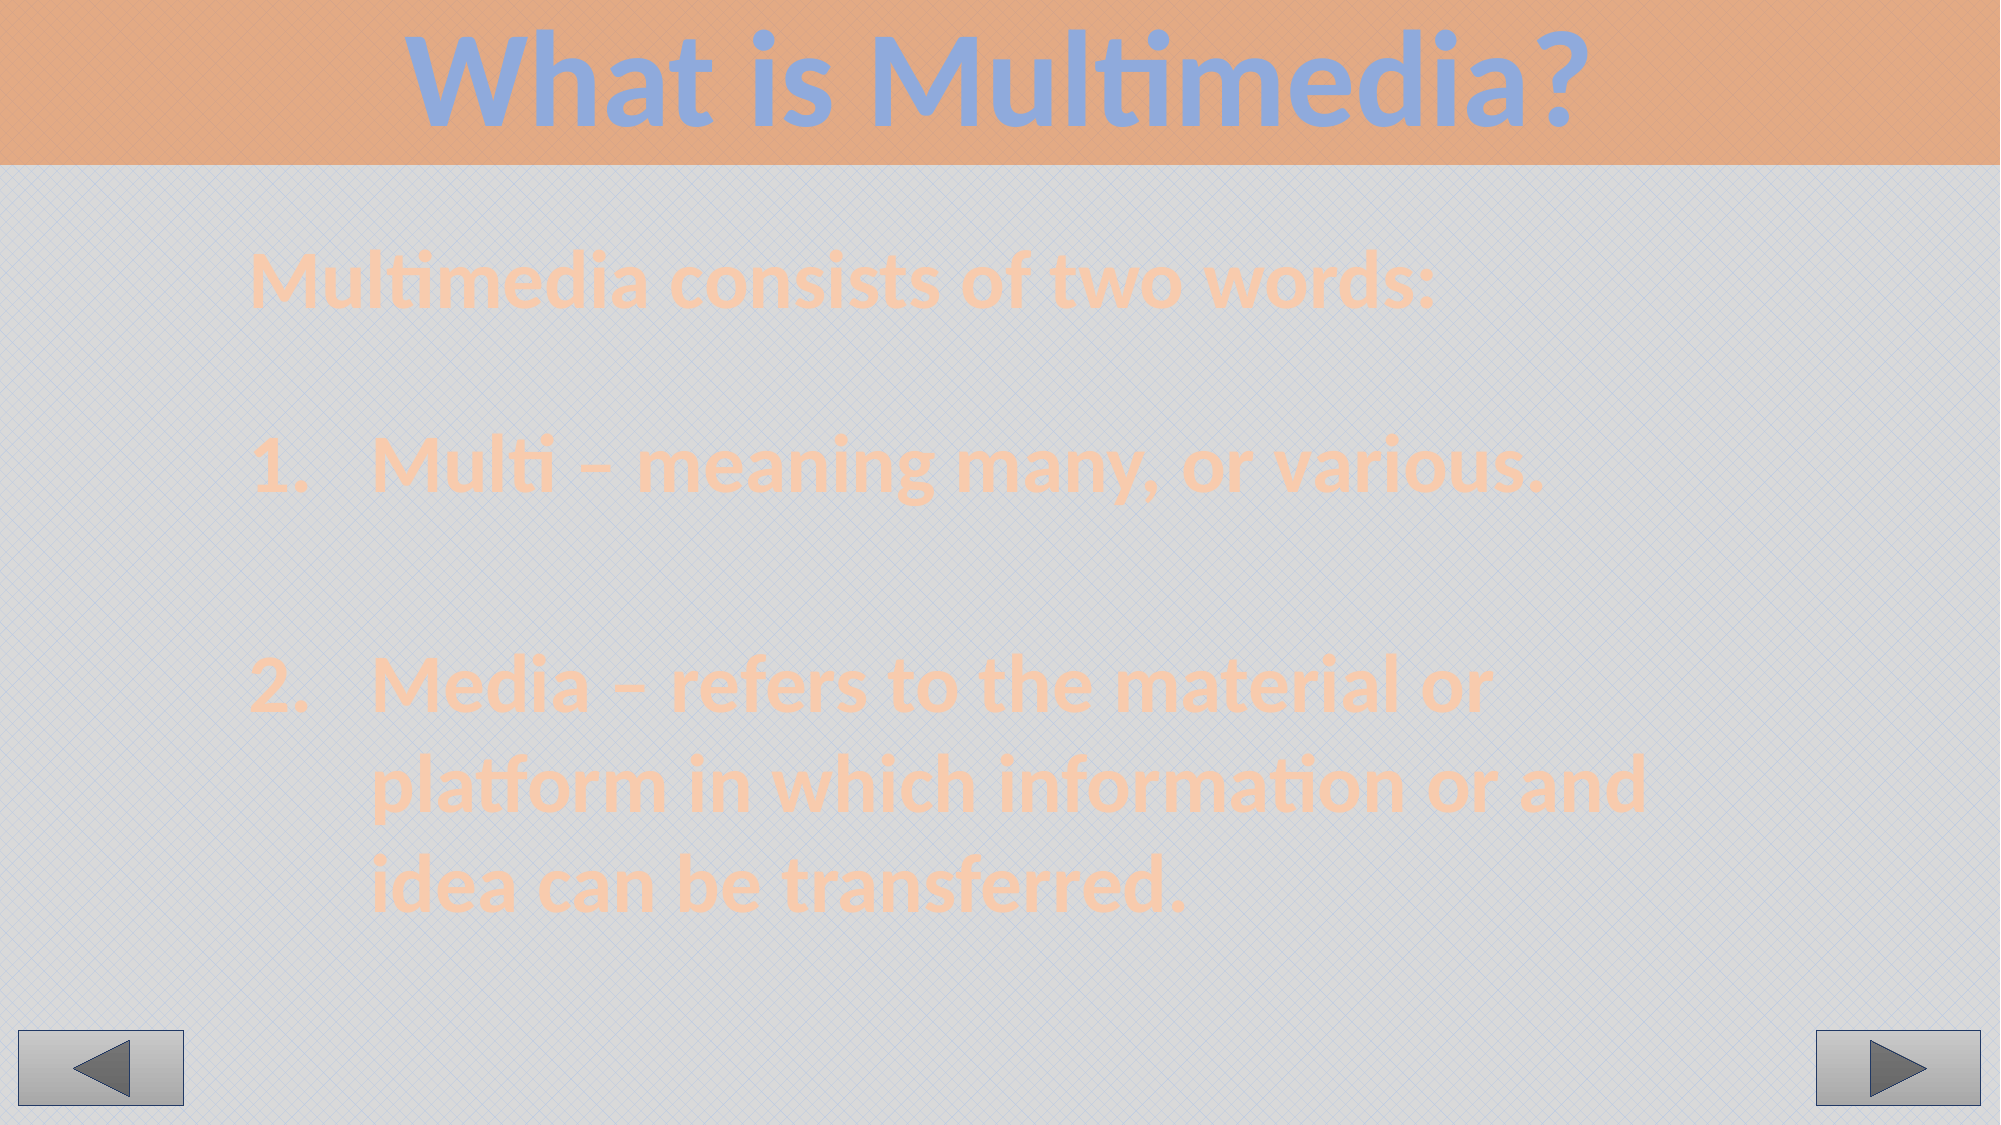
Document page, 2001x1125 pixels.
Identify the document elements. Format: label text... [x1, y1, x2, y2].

subtitle Multimedia consists of two words: Multi – meaning many, or various. Media – refers to the material or platform in which information or and idea can be transferred. [233, 218, 1767, 1031]
text_box [18, 1030, 184, 1106]
title What is Multimedia? [0, 0, 2000, 165]
text_box [1816, 1030, 1981, 1106]
